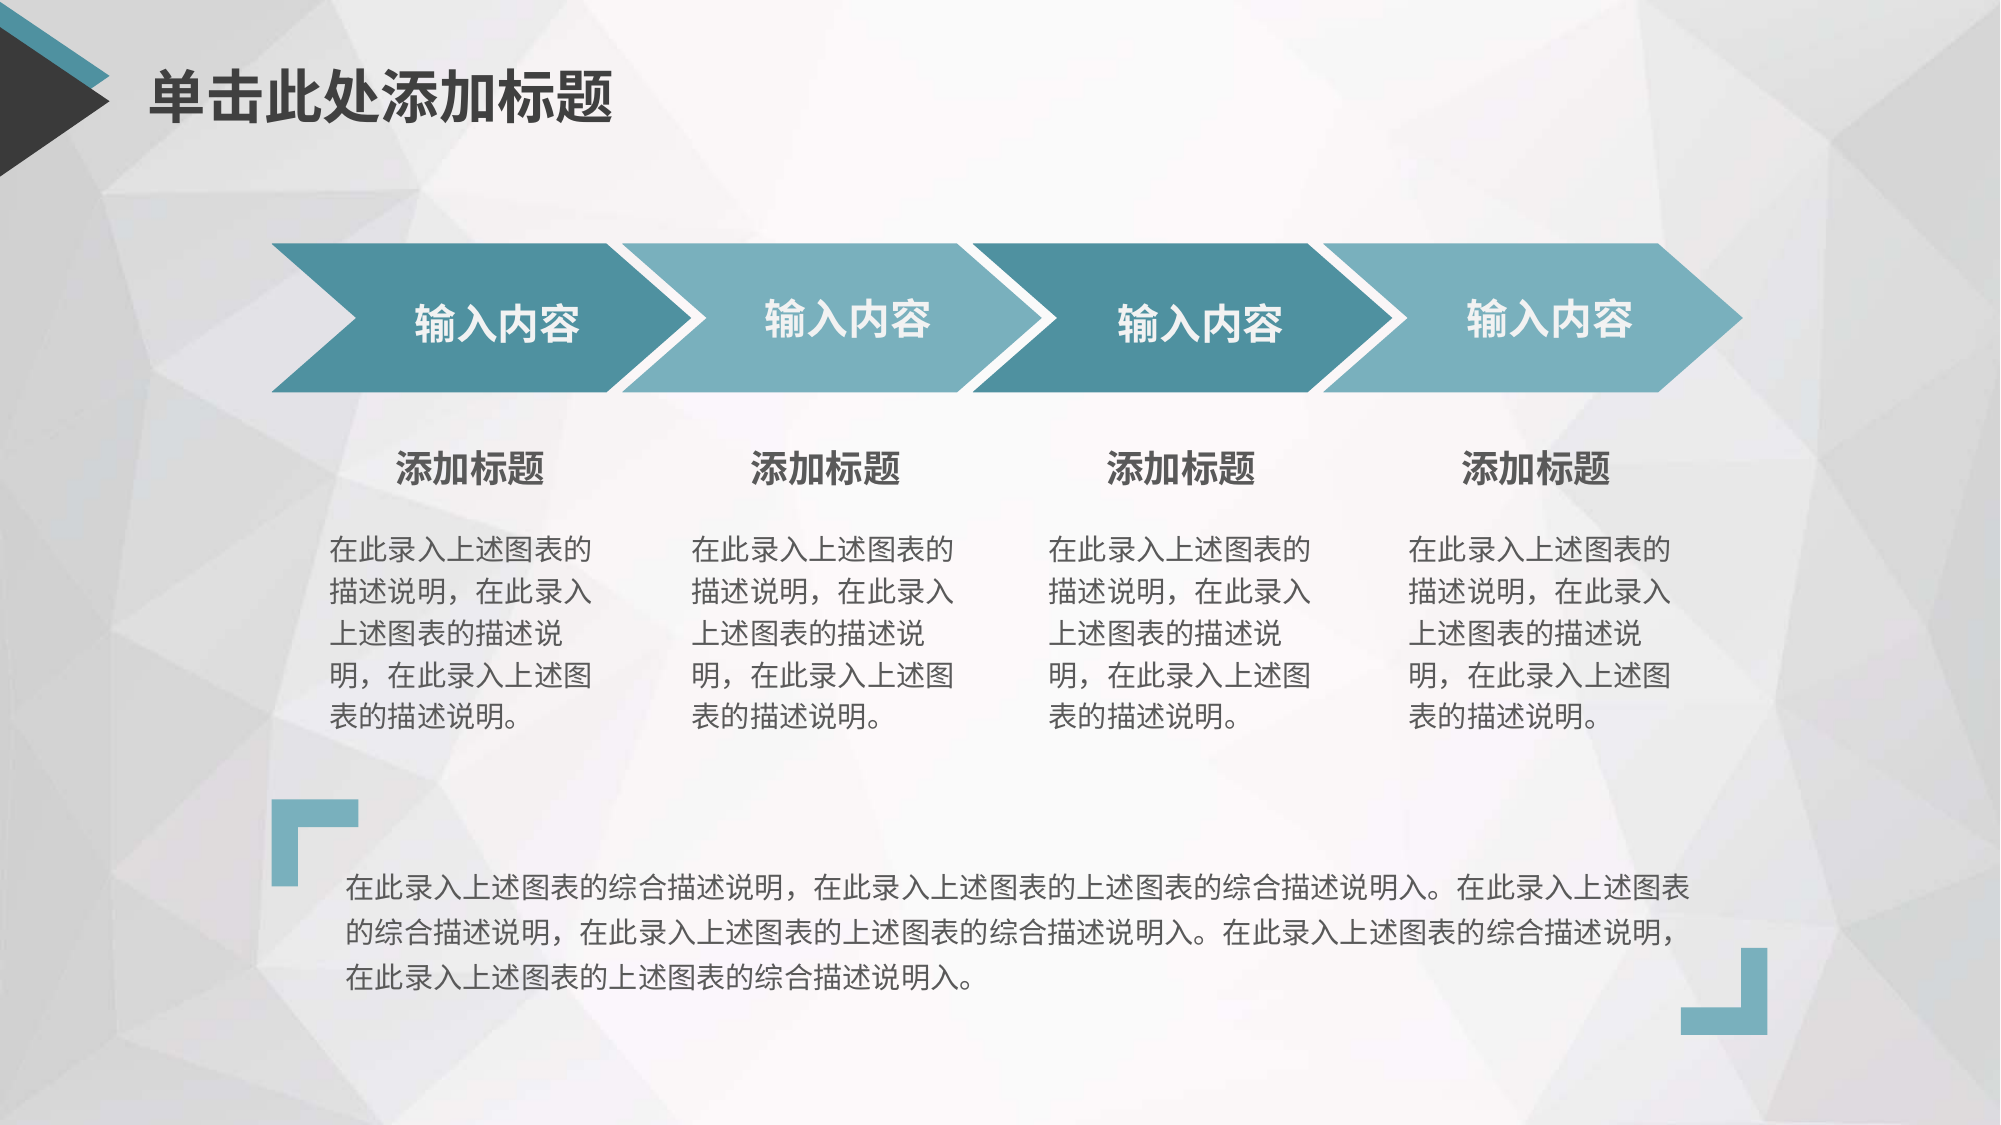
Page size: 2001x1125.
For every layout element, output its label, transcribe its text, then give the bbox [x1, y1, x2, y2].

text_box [271, 243, 692, 393]
text_box 添加标题 [735, 438, 916, 498]
text_box 添加标题 [380, 438, 561, 498]
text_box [1393, 243, 1743, 393]
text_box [692, 243, 972, 393]
text_box 在此录入上述图表的综合描述说明，在此录入上述图表的上述图表的综合描述说明入。在此录入上述图表的综合描述说明，在此录入上述图表的上述图表的综合描述说明入。在此录入上述图表的综合描述说明，在此录入上述图表的上述图表的综合描述说明入。 [330, 851, 1733, 1002]
text_box 添加标题 [1446, 438, 1627, 498]
text_box [1680, 947, 1768, 1036]
text_box 在此录入上述图表的描述说明，在此录入上述图表的描述说明，在此录入上述图表的描述说明。 [1033, 516, 1345, 742]
title 单击此处添加标题 [132, 50, 925, 149]
text_box [271, 798, 359, 888]
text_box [972, 243, 1393, 393]
text_box 在此录入上述图表的描述说明，在此录入上述图表的描述说明，在此录入上述图表的描述说明。 [676, 516, 985, 742]
picture [0, 0, 2001, 1125]
text_box 添加标题 [1090, 438, 1272, 498]
text_box 在此录入上述图表的描述说明，在此录入上述图表的描述说明，在此录入上述图表的描述说明。 [314, 516, 628, 742]
text_box 在此录入上述图表的描述说明，在此录入上述图表的描述说明，在此录入上述图表的描述说明。 [1393, 516, 1702, 742]
